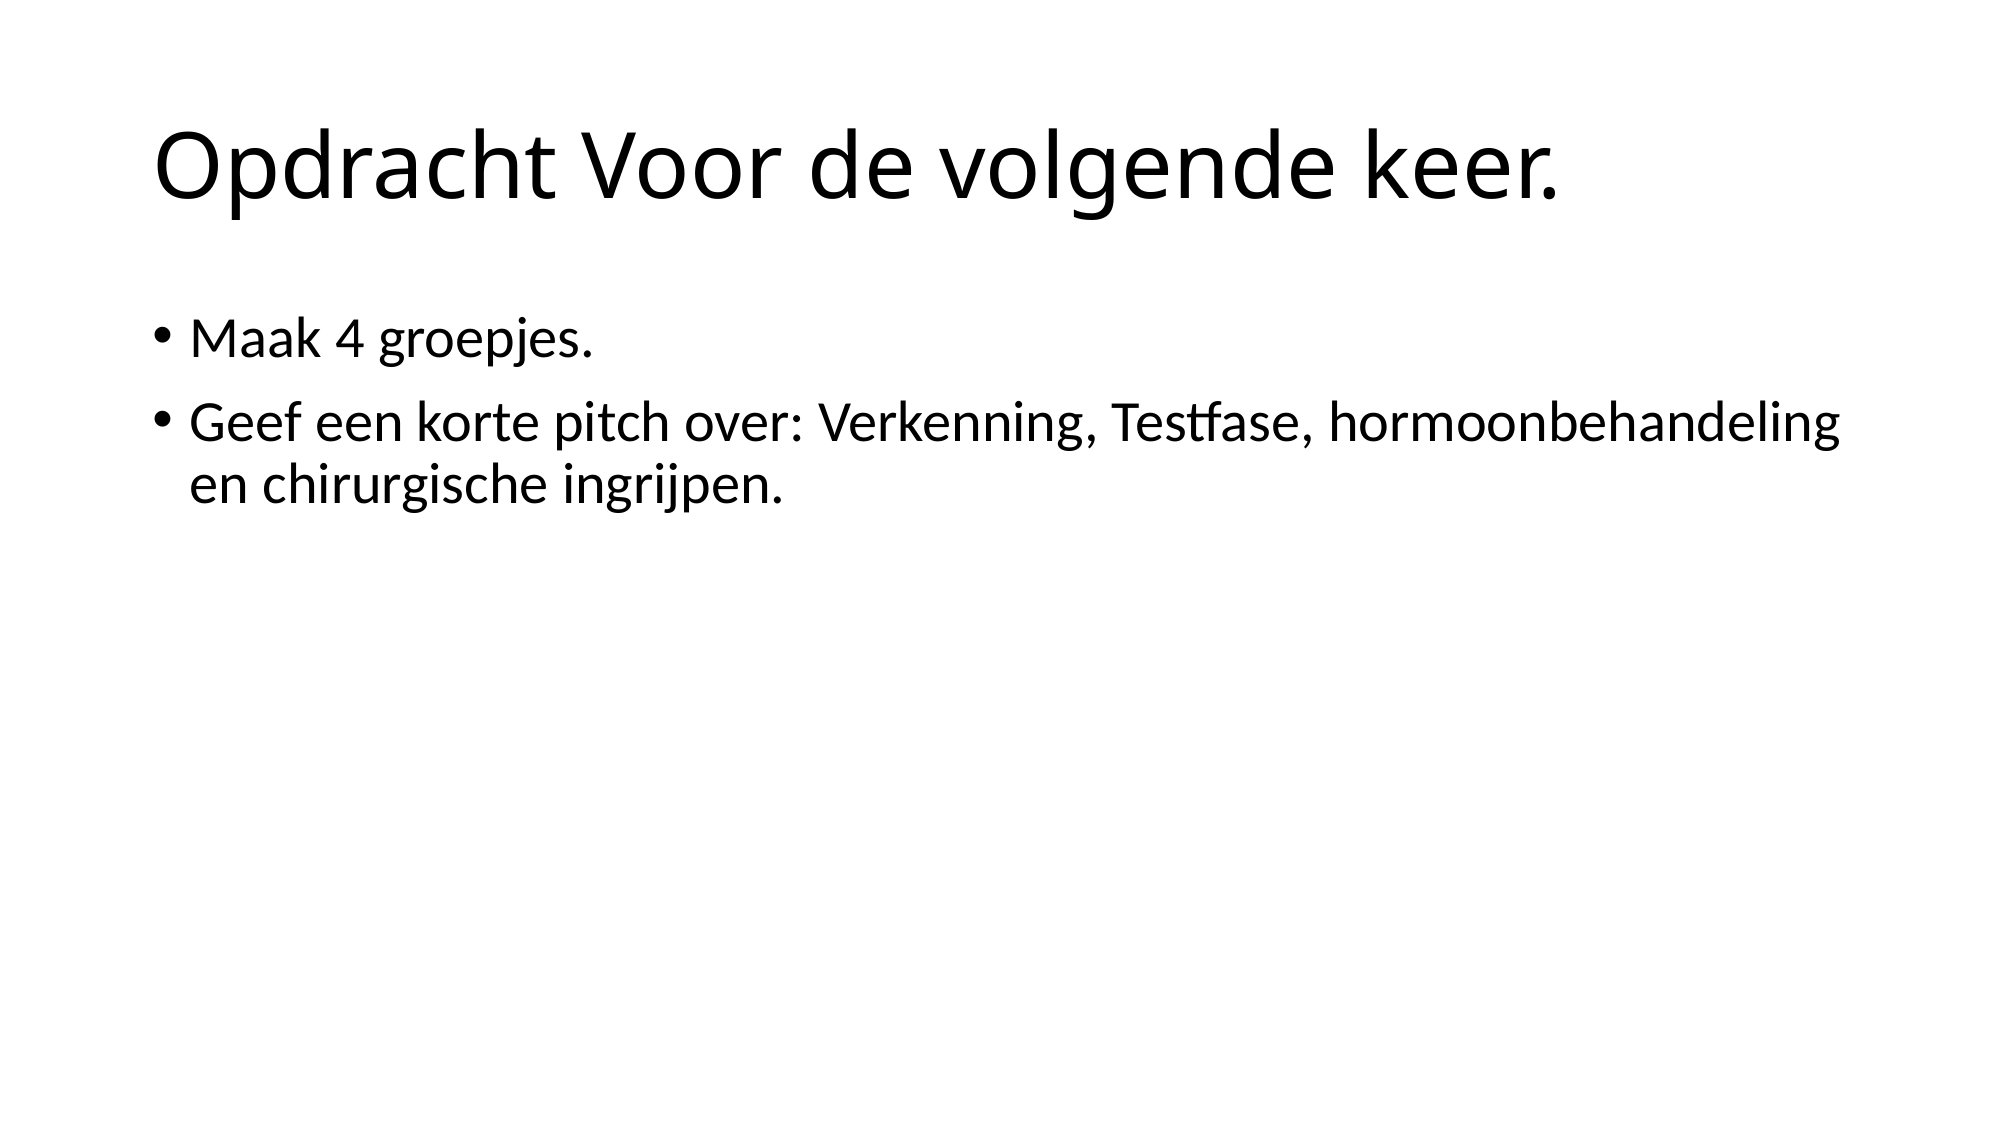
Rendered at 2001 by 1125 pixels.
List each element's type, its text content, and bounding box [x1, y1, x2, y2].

title Opdracht Voor de volgende keer. [137, 59, 1863, 278]
list Maak 4 groepjes. Geef een korte pitch over: Verkenning, Testfase, hormoonbehandeling en chirurgische ingrijpen. [137, 299, 1863, 1014]
